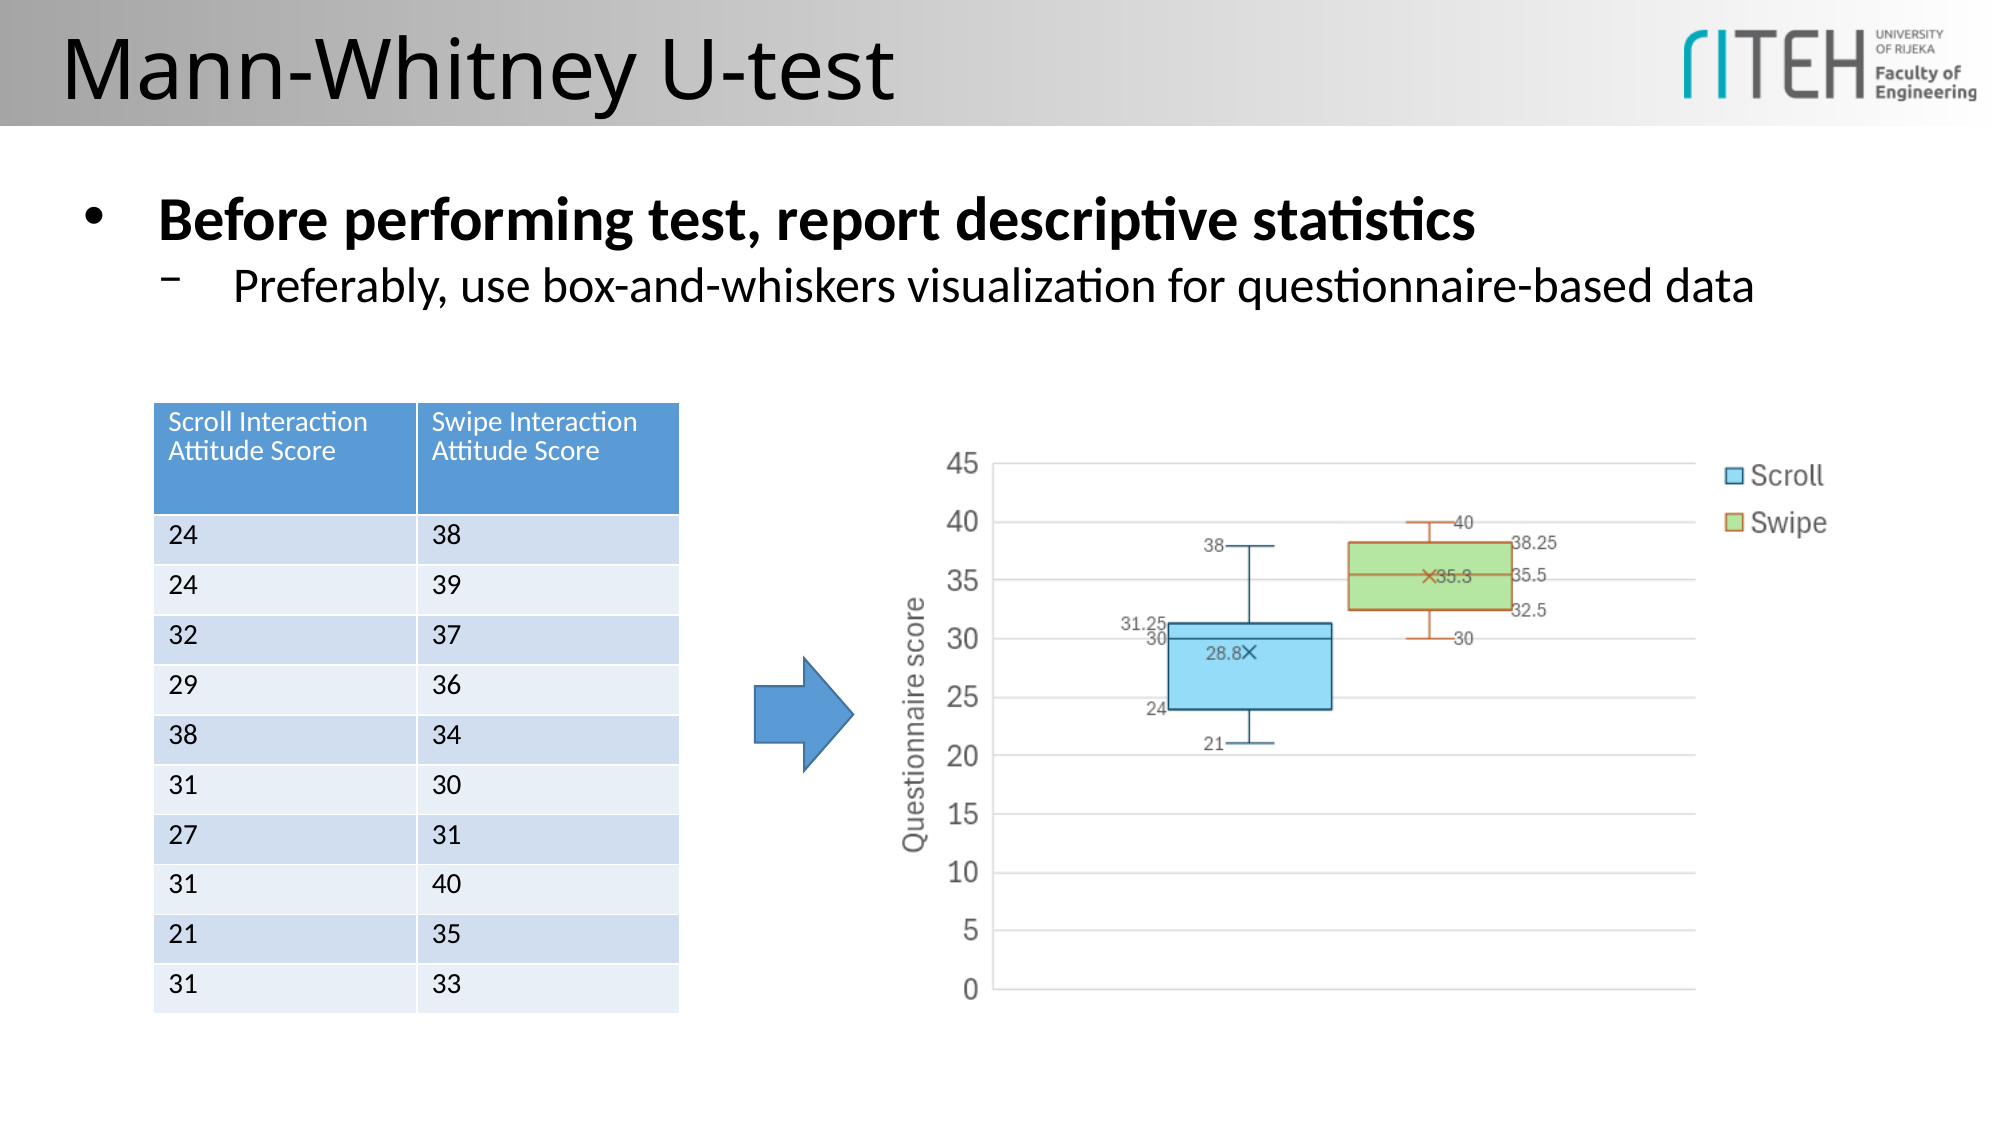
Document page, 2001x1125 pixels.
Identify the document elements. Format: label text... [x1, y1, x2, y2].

table_cell 32 [154, 616, 416, 664]
table_cell 34 [418, 716, 679, 764]
table_cell 35 [418, 915, 679, 963]
text_box [753, 655, 855, 774]
table_cell 39 [418, 566, 679, 614]
table_cell 38 [418, 516, 679, 564]
table_cell 31 [154, 965, 416, 1013]
text_box [0, 0, 2000, 127]
table_cell 40 [418, 865, 679, 914]
table_cell 33 [418, 965, 679, 1013]
table_cell 27 [154, 815, 416, 864]
picture [889, 436, 1850, 1016]
title Mann-Whitney U-test [45, 20, 1601, 126]
table_cell 24 [154, 566, 416, 614]
table_cell 36 [418, 666, 679, 714]
table_cell 31 [418, 815, 679, 864]
table_header Swipe Interaction Attitude Score [418, 403, 679, 514]
table_cell 37 [418, 616, 679, 664]
table_cell 24 [154, 516, 416, 564]
table_cell 21 [154, 915, 416, 963]
table_cell 31 [154, 865, 416, 914]
picture [1683, 20, 1977, 107]
text_box Before performing test, report descriptive statistics Preferably, use box-and-whiskers visualization for questionnaire-based data [68, 170, 1932, 321]
table_cell 31 [154, 766, 416, 814]
table_cell 38 [154, 716, 416, 764]
table_cell 29 [154, 666, 416, 714]
table_header Scroll Interaction Attitude Score [154, 403, 416, 514]
table_cell 30 [418, 766, 679, 814]
